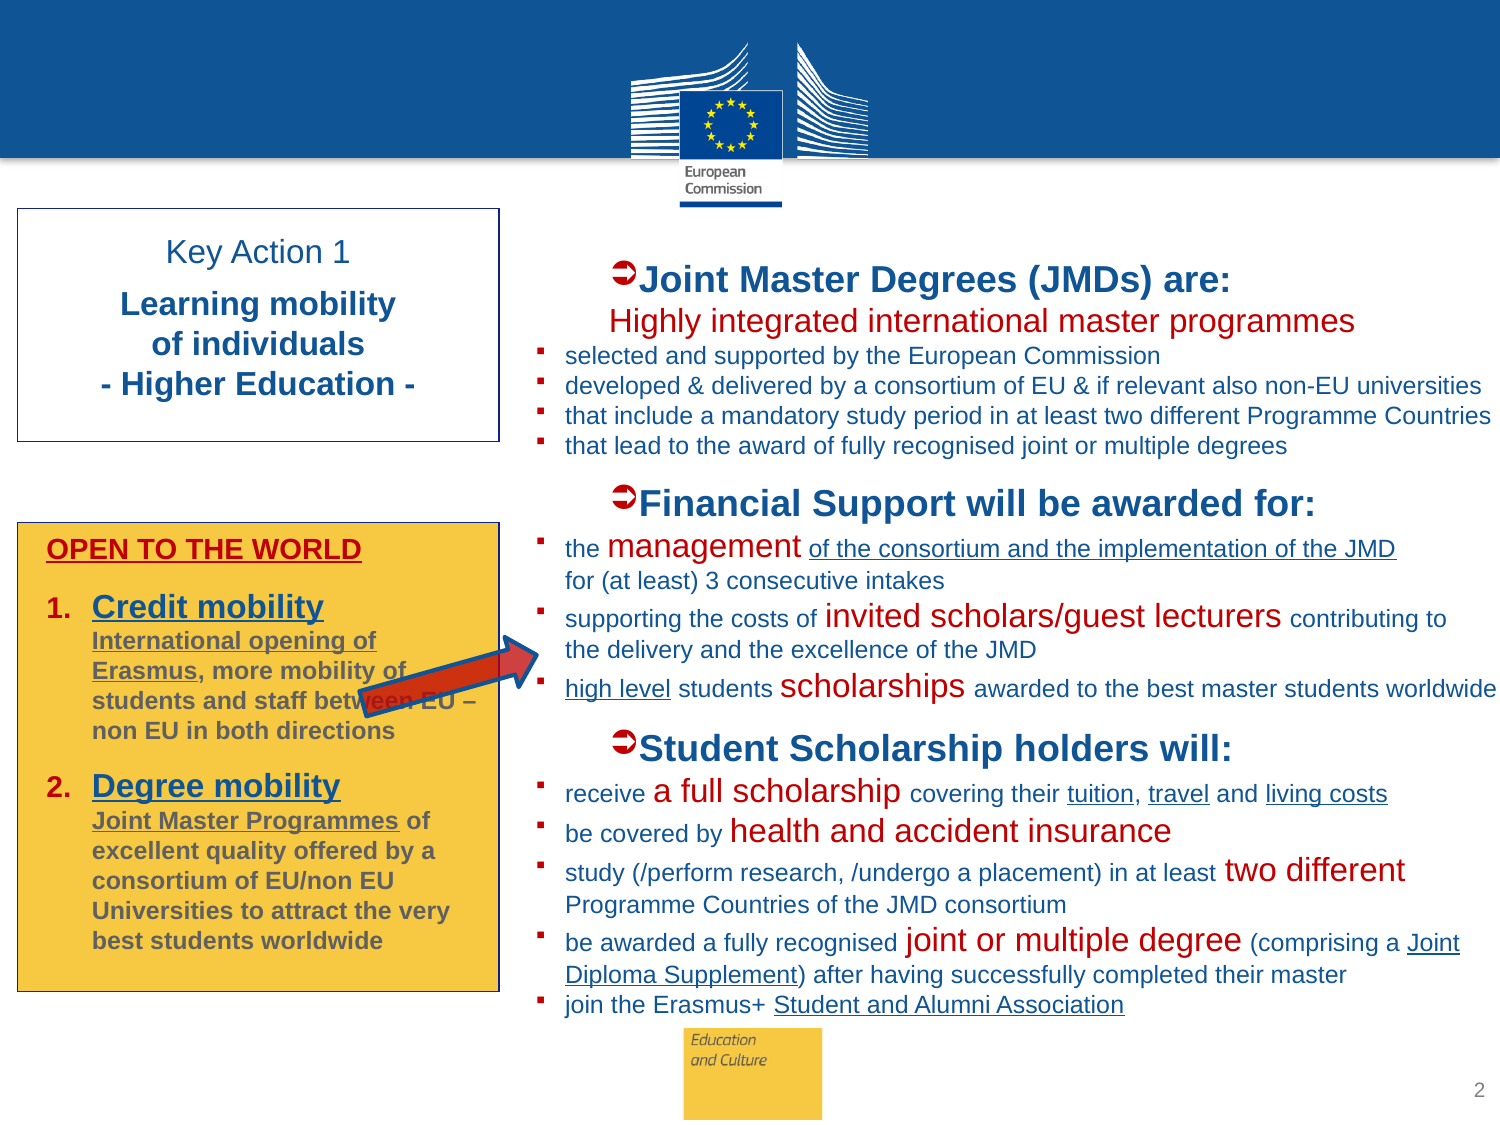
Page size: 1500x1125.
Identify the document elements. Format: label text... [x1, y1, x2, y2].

slide_number 2 [1458, 1069, 1500, 1125]
text_box Joint Master Degrees (JMDs) are: Highly integrated international master programmes selected and supported by the European Commission developed & delivered by a consortium of EU & if relevant also non-EU universities that include a mandatory study period in at least two different Programme Countries that lead to the award of fully recognised joint or multiple degrees Financial Support will be awarded for: the management of the consortium and the implementation of the JMD for (at least) 3 consecutive intakes supporting the costs of invited scholars/guest lecturers contributing to the delivery and the excellence of the JMD high level students scholarships awarded to the best master students worldwide Student Scholarship holders will: receive a full scholarship covering their tuition, travel and living costs be covered by health and accident insurance study (/perform research, /undergo a placement) in at least two different Programme Countries of the JMD consortium be awarded a fully recognised joint or multiple degree (comprising a Joint Diploma Supplement) after having successfully completed their master join the Erasmus+ Student and Alumni Association [520, 247, 1483, 1028]
text_box Key Action 1 Learning mobility of individuals - Higher Education - [17, 208, 499, 442]
picture [129, 1023, 1376, 1120]
picture [631, 42, 868, 208]
text_box OPEN TO THE WORLD Credit mobility International opening of Erasmus, more mobility of students and staff between EU – non EU in both directions Degree mobility Joint Master Programmes of excellent quality offered by a consortium of EU/non EU Universities to attract the very best students worldwide [17, 522, 499, 992]
text_box [357, 635, 539, 719]
